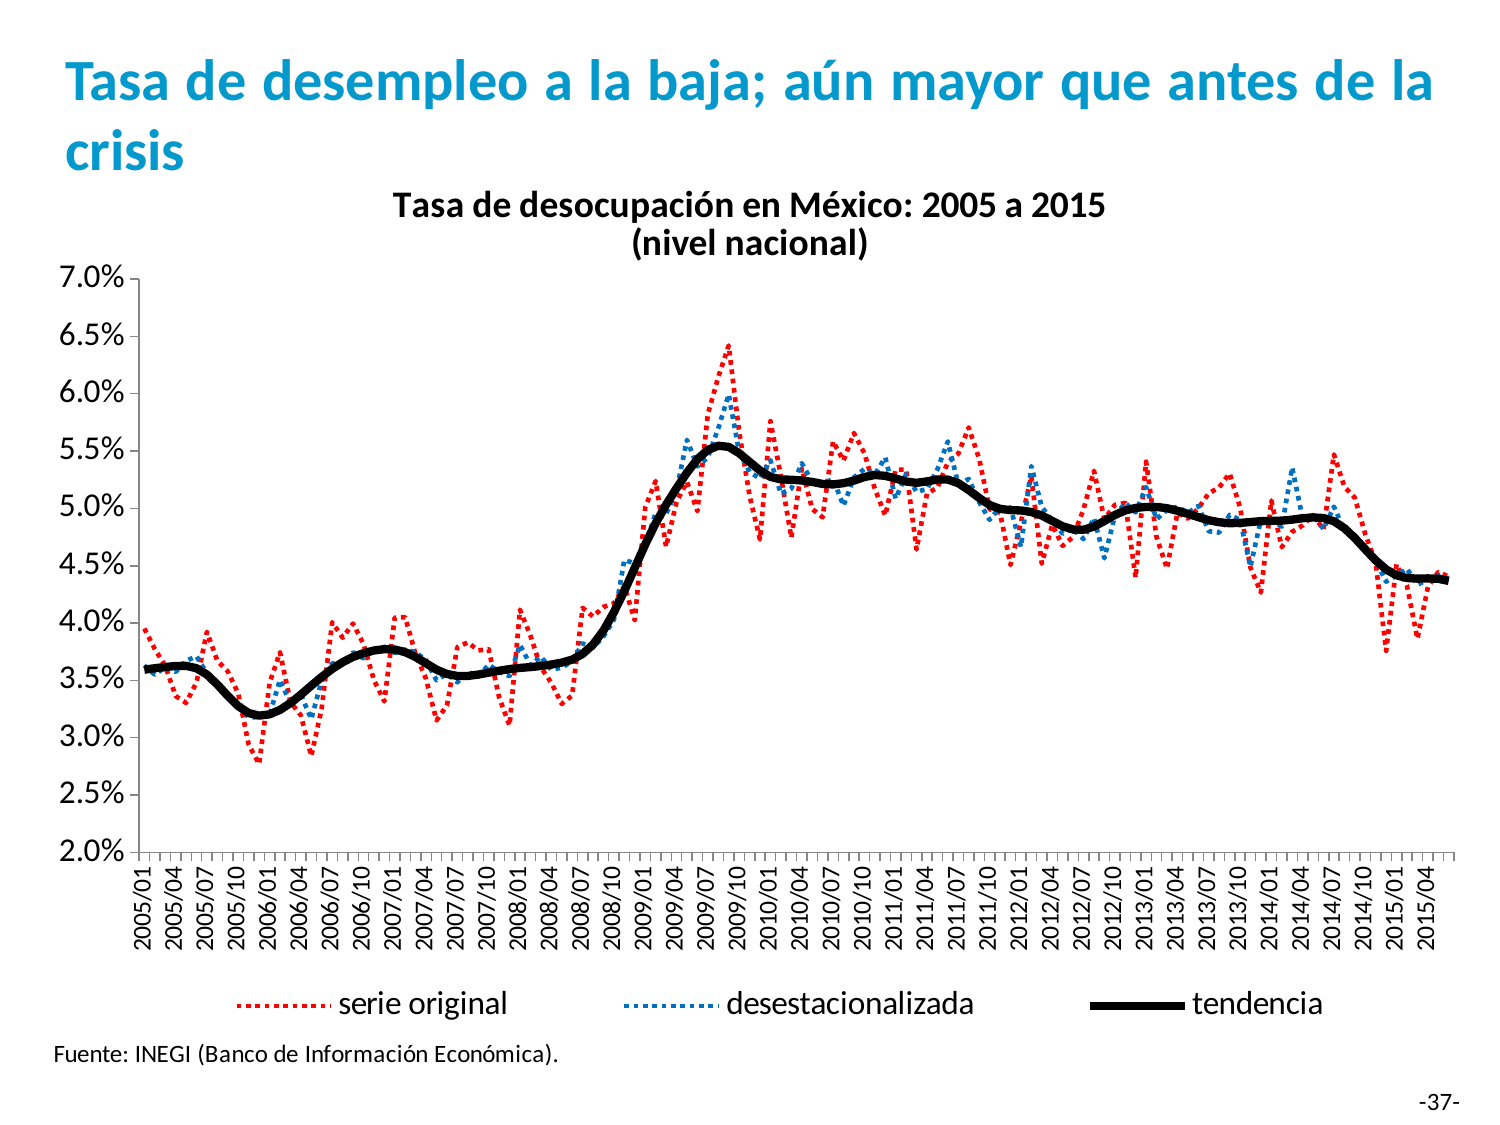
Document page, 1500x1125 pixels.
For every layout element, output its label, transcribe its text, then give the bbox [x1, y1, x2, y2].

slide_number -37- [1125, 1077, 1475, 1125]
chart [38, 174, 1462, 1080]
title Tasa de desempleo a la baja; aún mayor que antes de la crisis [50, 62, 1450, 163]
